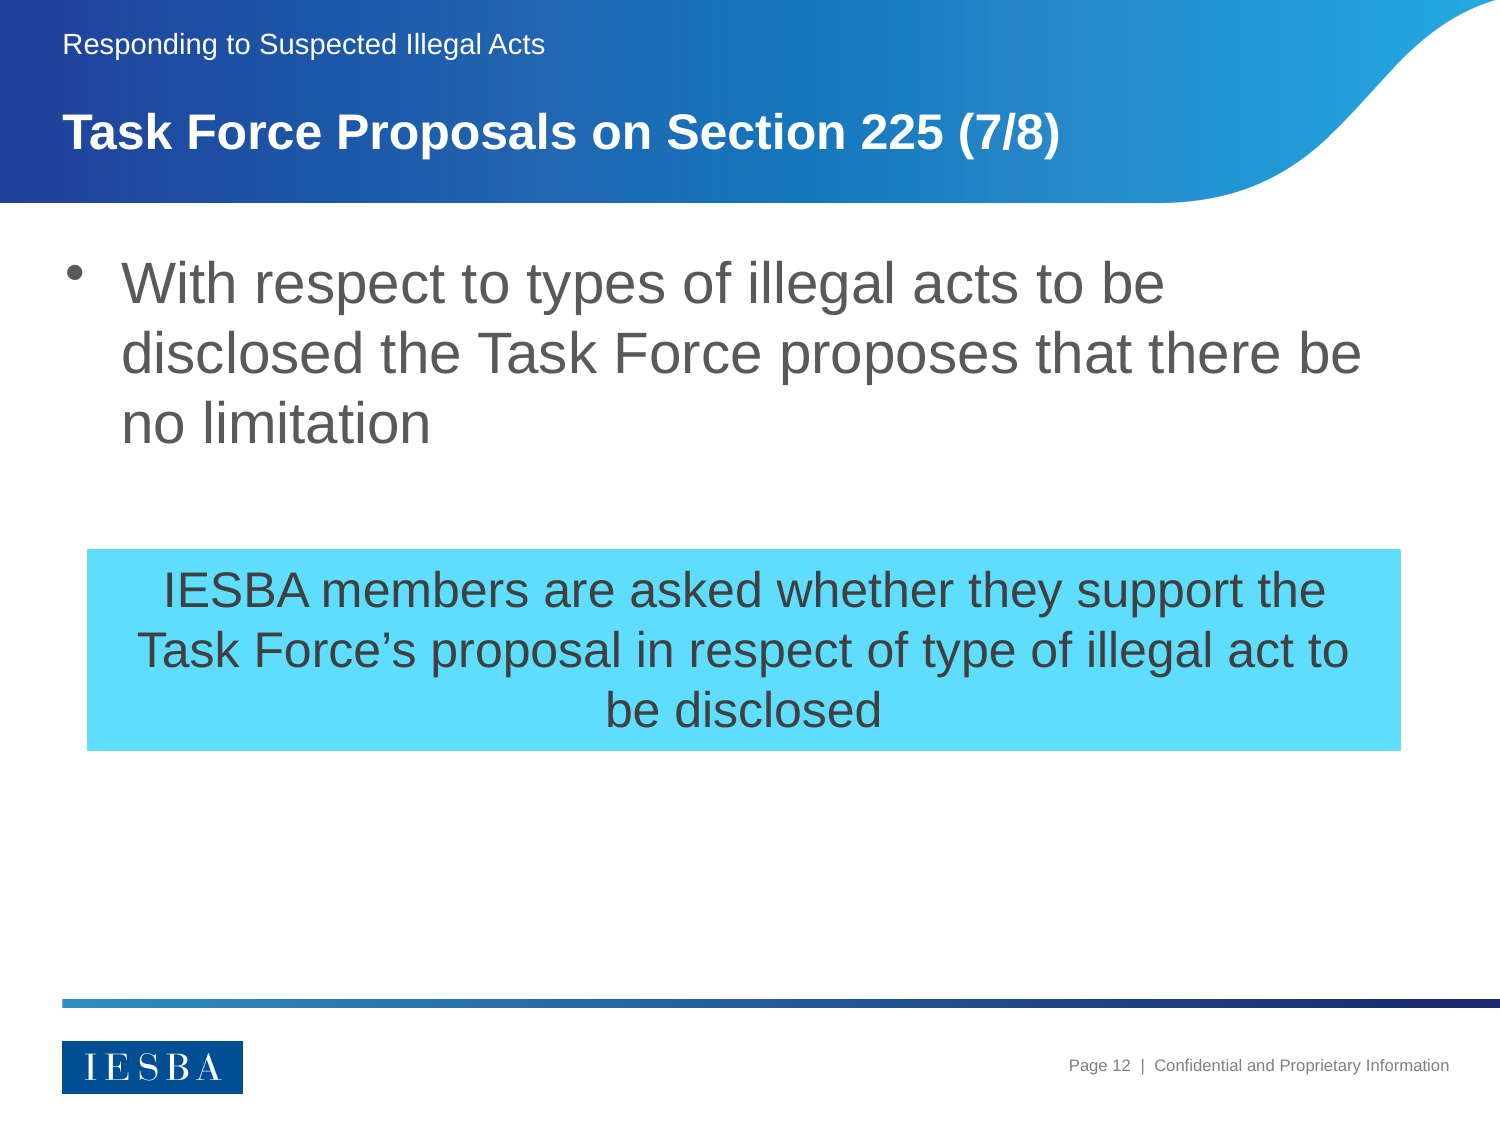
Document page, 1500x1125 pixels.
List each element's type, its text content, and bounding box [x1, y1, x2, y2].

list With respect to types of illegal acts to be disclosed the Task Force proposes that there be no limitation [50, 237, 1438, 988]
picture [0, 0, 1497, 203]
subtitle Responding to Suspected Illegal Acts [62, 24, 575, 80]
picture [62, 1041, 243, 1094]
title Task Force Proposals on Section 225 (7/8) [62, 75, 1300, 184]
text_box IESBA members are asked whether they support the Task Force’s proposal in respect of type of illegal act to be disclosed [87, 549, 1400, 750]
